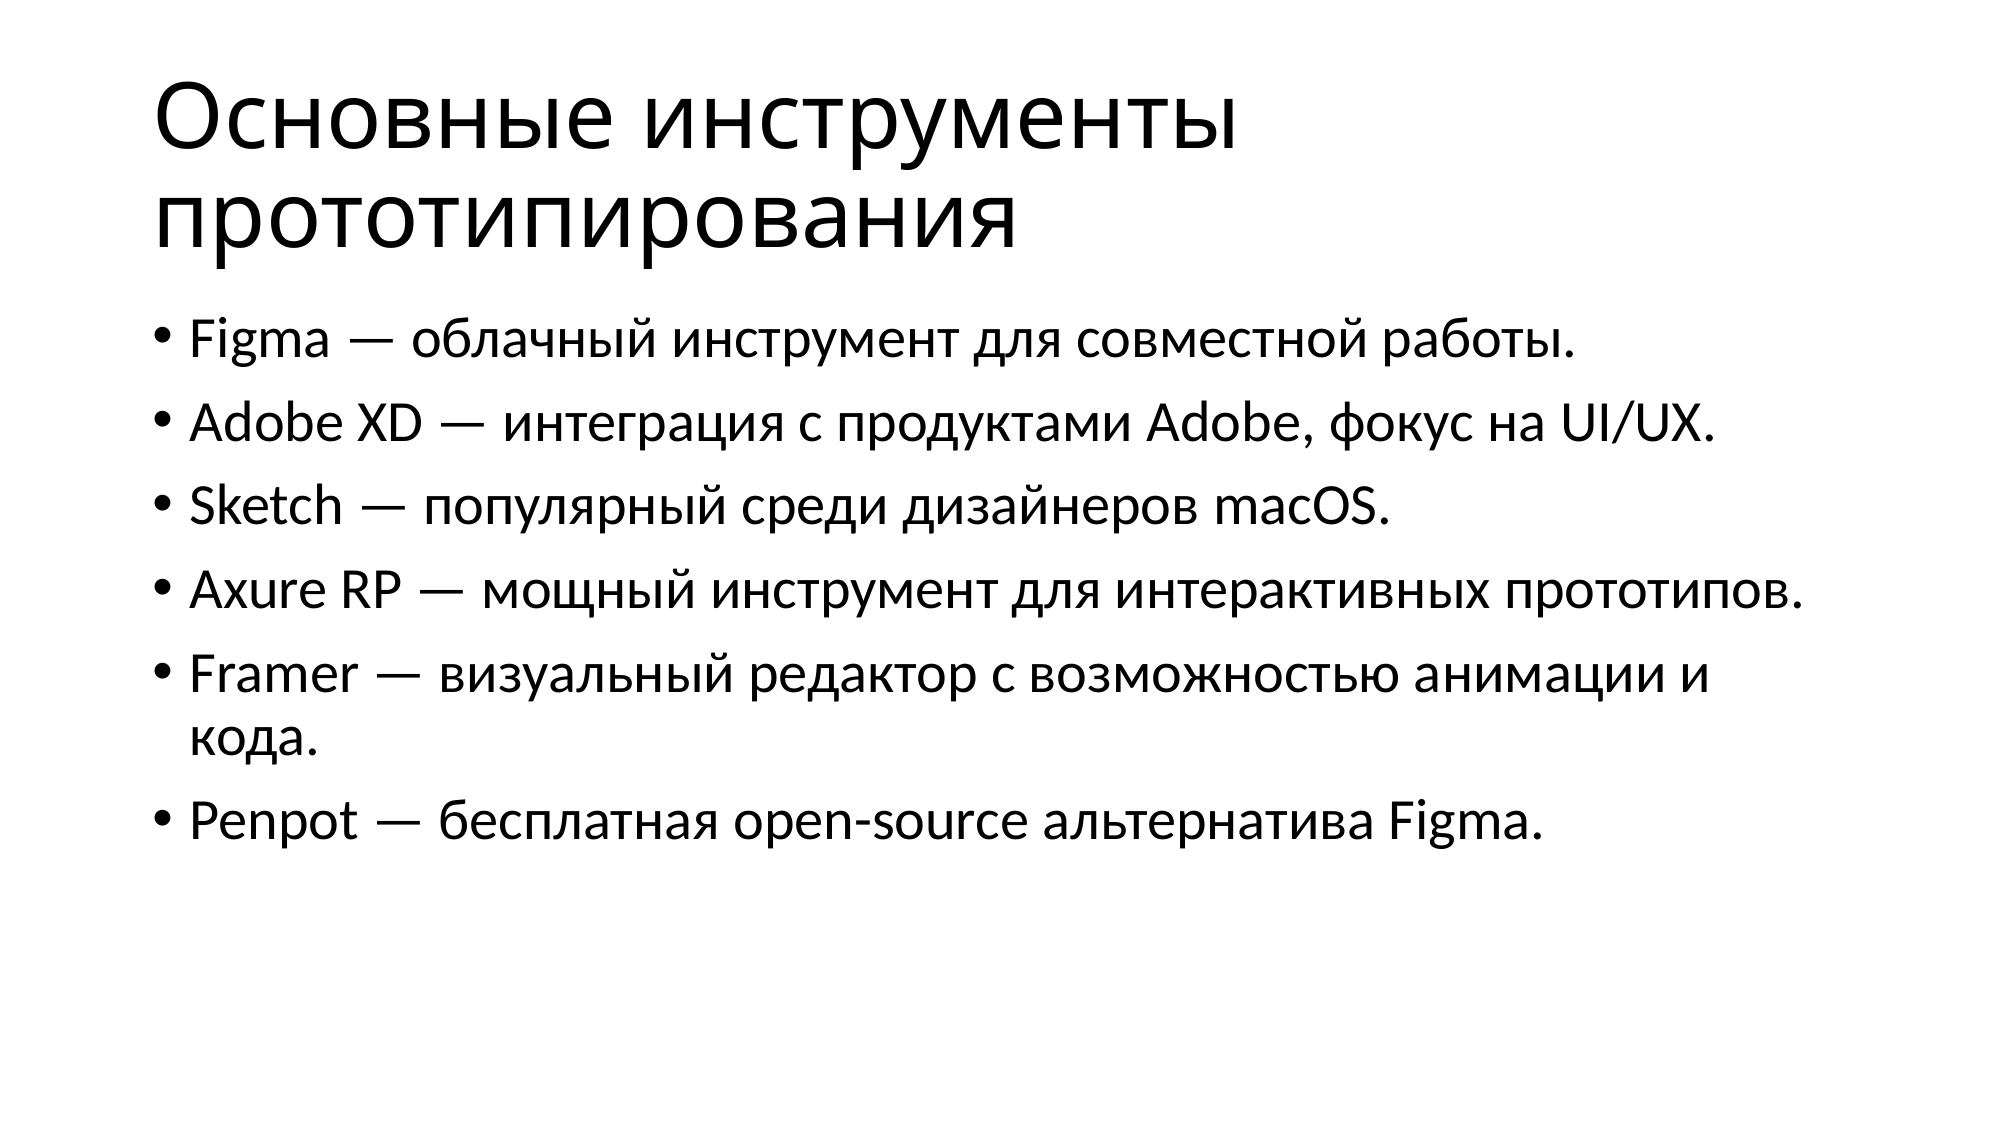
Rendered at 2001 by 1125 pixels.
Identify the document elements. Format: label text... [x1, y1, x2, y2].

title Основные инструменты прототипирования [137, 59, 1863, 278]
list Figma — облачный инструмент для совместной работы. Adobe XD — интеграция с продуктами Adobe, фокус на UI/UX. Sketch — популярный среди дизайнеров macOS. Axure RP — мощный инструмент для интерактивных прототипов. Framer — визуальный редактор с возможностью анимации и кода. Penpot — бесплатная open-source альтернатива Figma. [137, 299, 1863, 1014]
